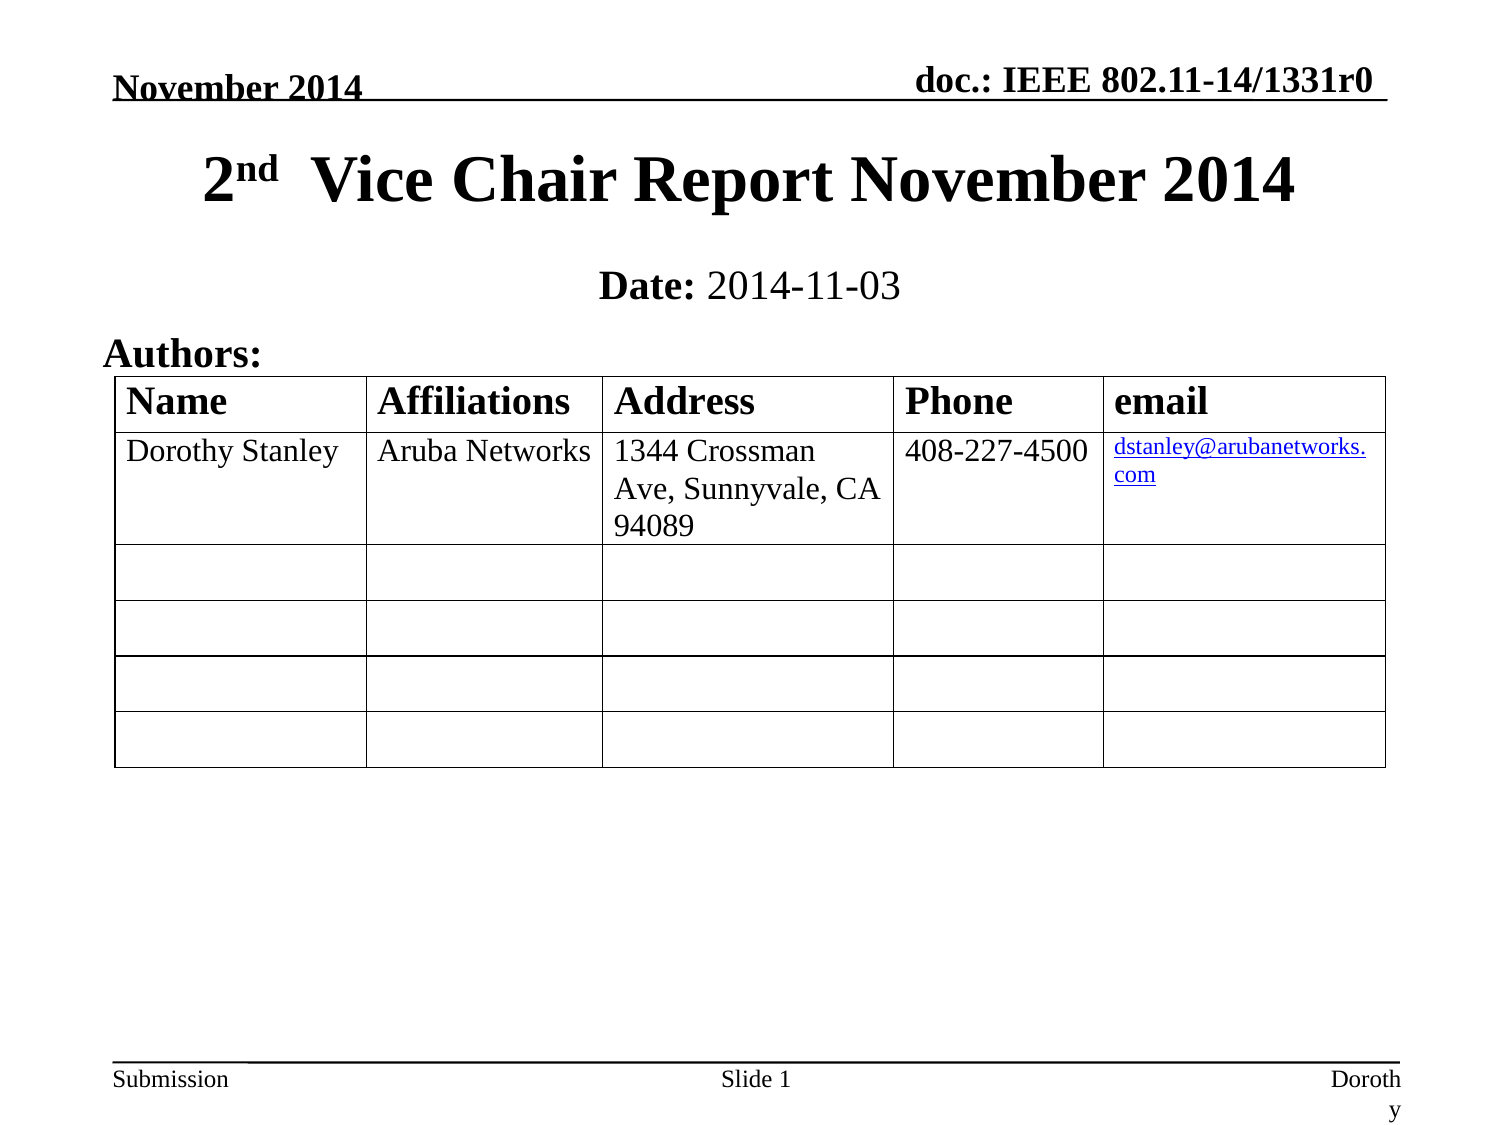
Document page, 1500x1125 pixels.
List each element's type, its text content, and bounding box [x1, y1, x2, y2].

title 2nd Vice Chair Report November 2014 [112, 112, 1388, 238]
text_box Authors: [87, 318, 325, 381]
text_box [99, 375, 1413, 815]
slide_number Slide 1 [712, 1061, 800, 1093]
list Date: 2014-11-03 [112, 249, 1388, 313]
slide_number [112, 62, 413, 109]
footer Dorothy Stanley (Aruba Networks) [1324, 1061, 1402, 1093]
